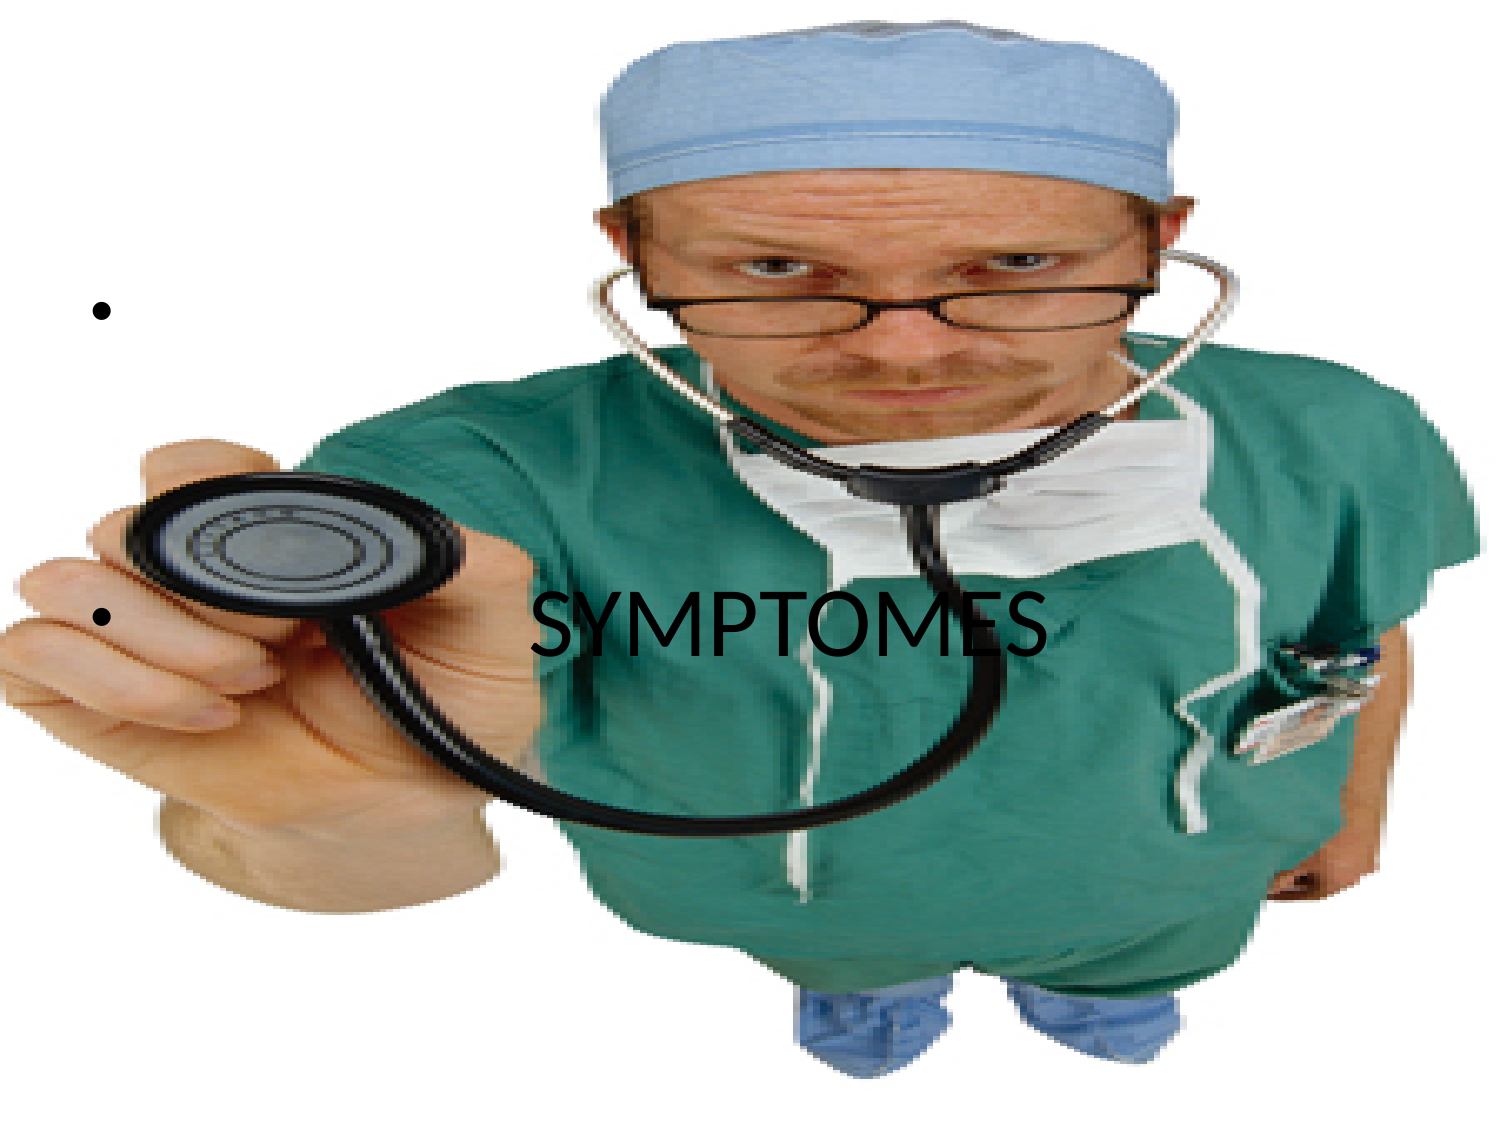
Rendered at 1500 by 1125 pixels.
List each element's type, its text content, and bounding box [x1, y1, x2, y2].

picture [0, 0, 1500, 1125]
list SYMPTOMES [75, 262, 1425, 1005]
